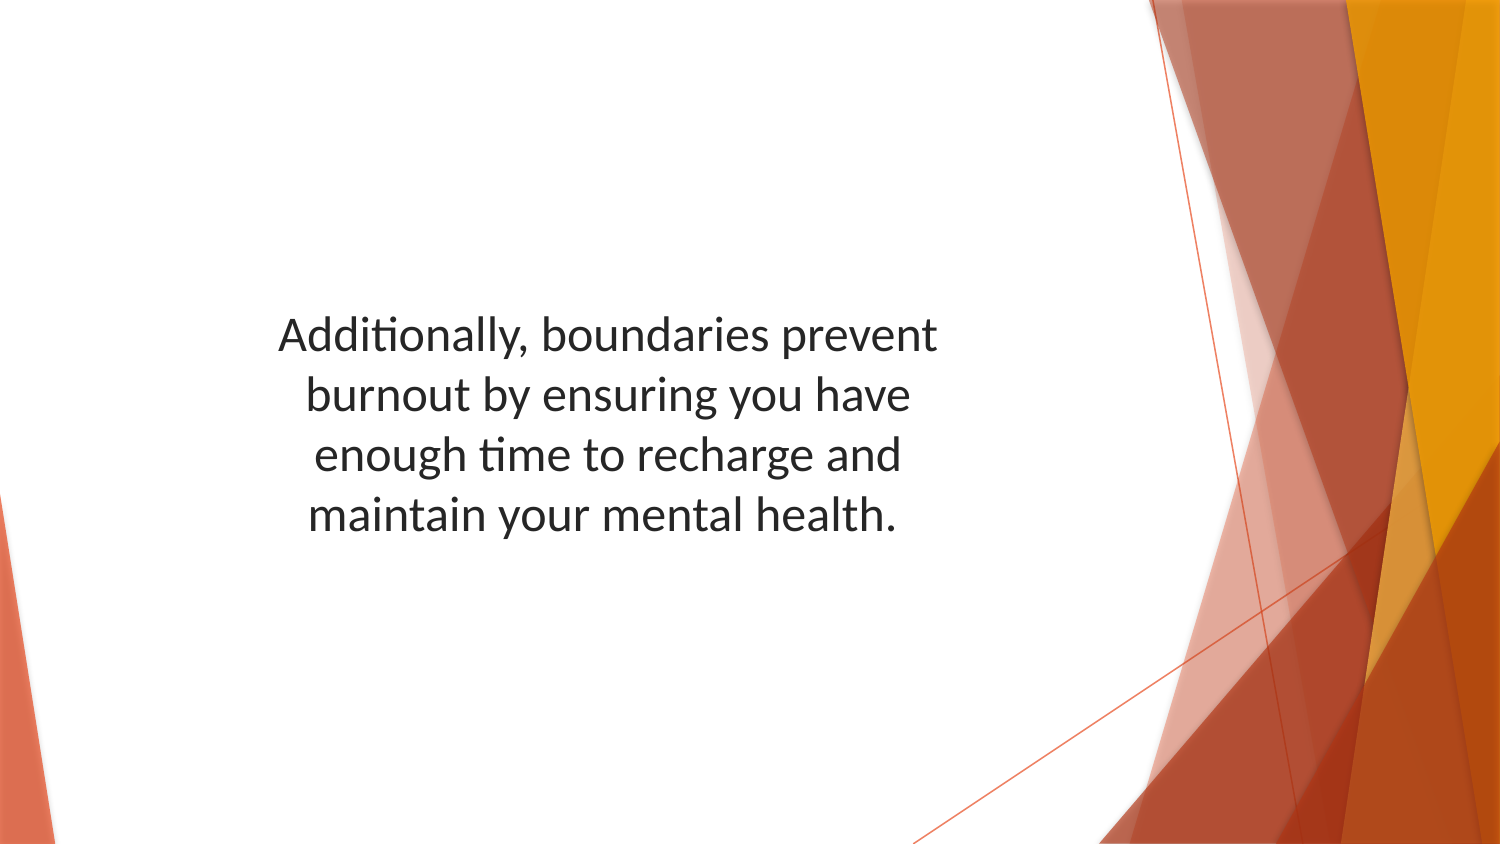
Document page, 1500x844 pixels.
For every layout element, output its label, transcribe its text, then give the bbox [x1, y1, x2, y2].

list Additionally, boundaries prevent burnout by ensuring you have enough time to recharge and maintain your mental health. [218, 114, 998, 729]
